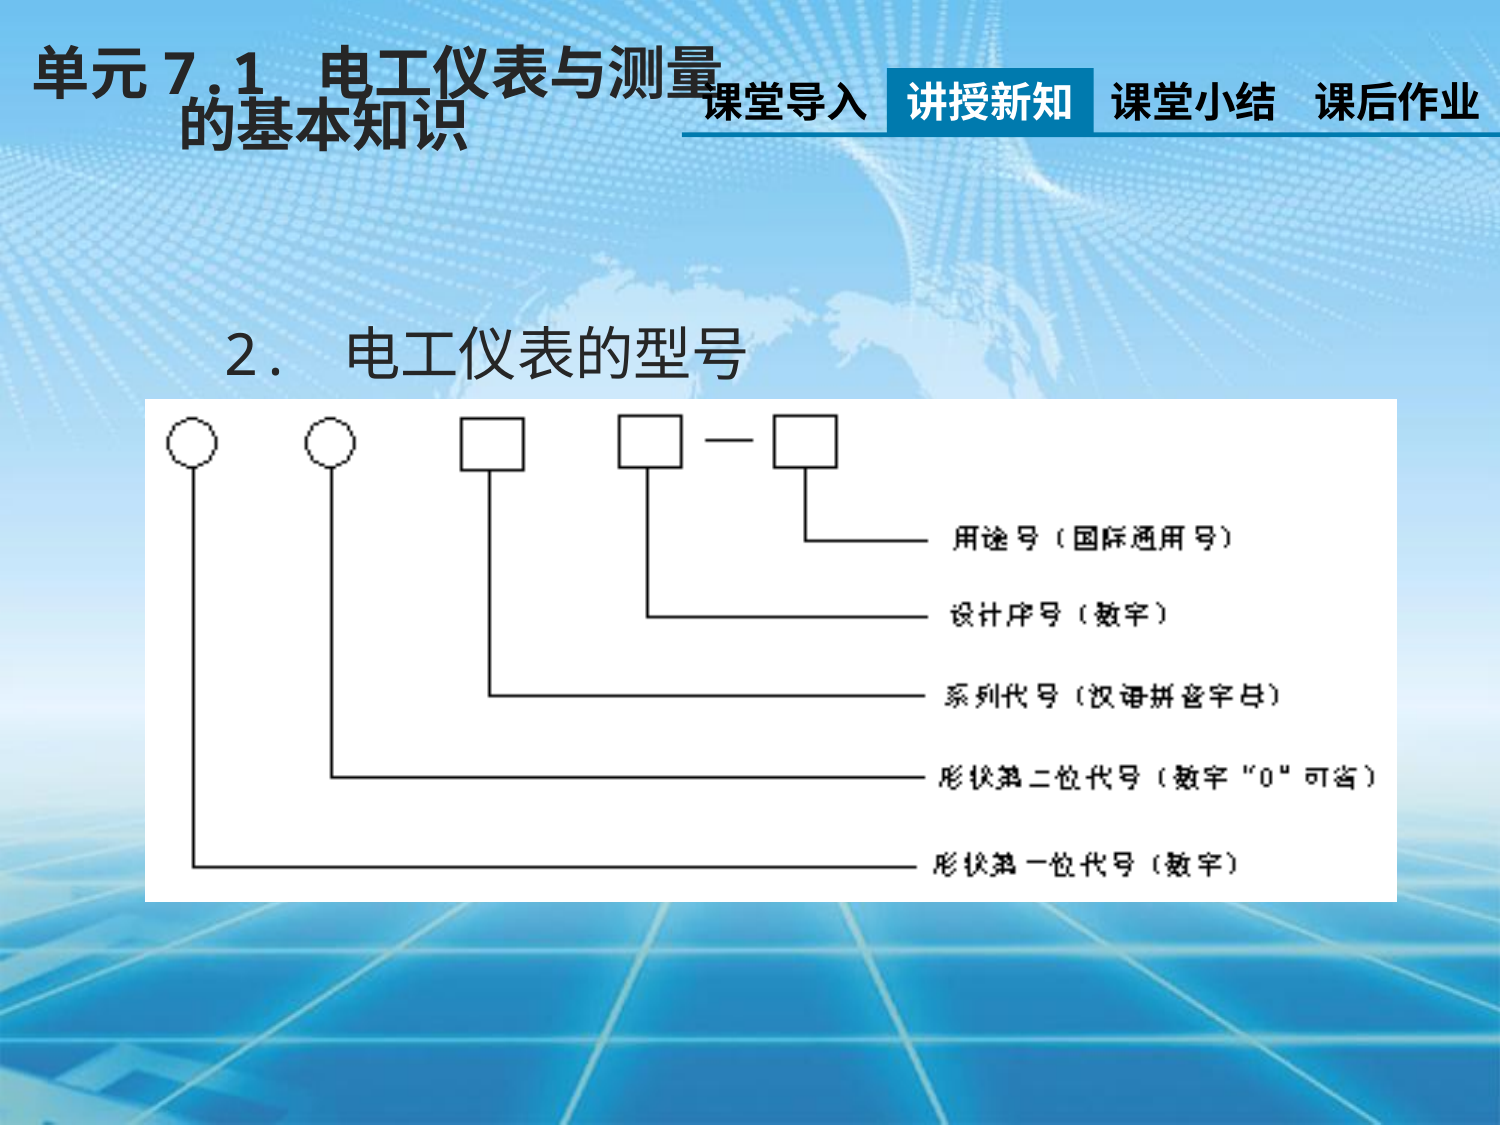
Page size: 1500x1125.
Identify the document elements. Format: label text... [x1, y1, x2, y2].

text_box 2. 电工仪表的型号 [208, 902, 1343, 1008]
text_box 2. 电工仪表的型号 [208, 309, 1343, 399]
picture [0, 0, 1500, 1125]
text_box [16, 46, 1500, 168]
